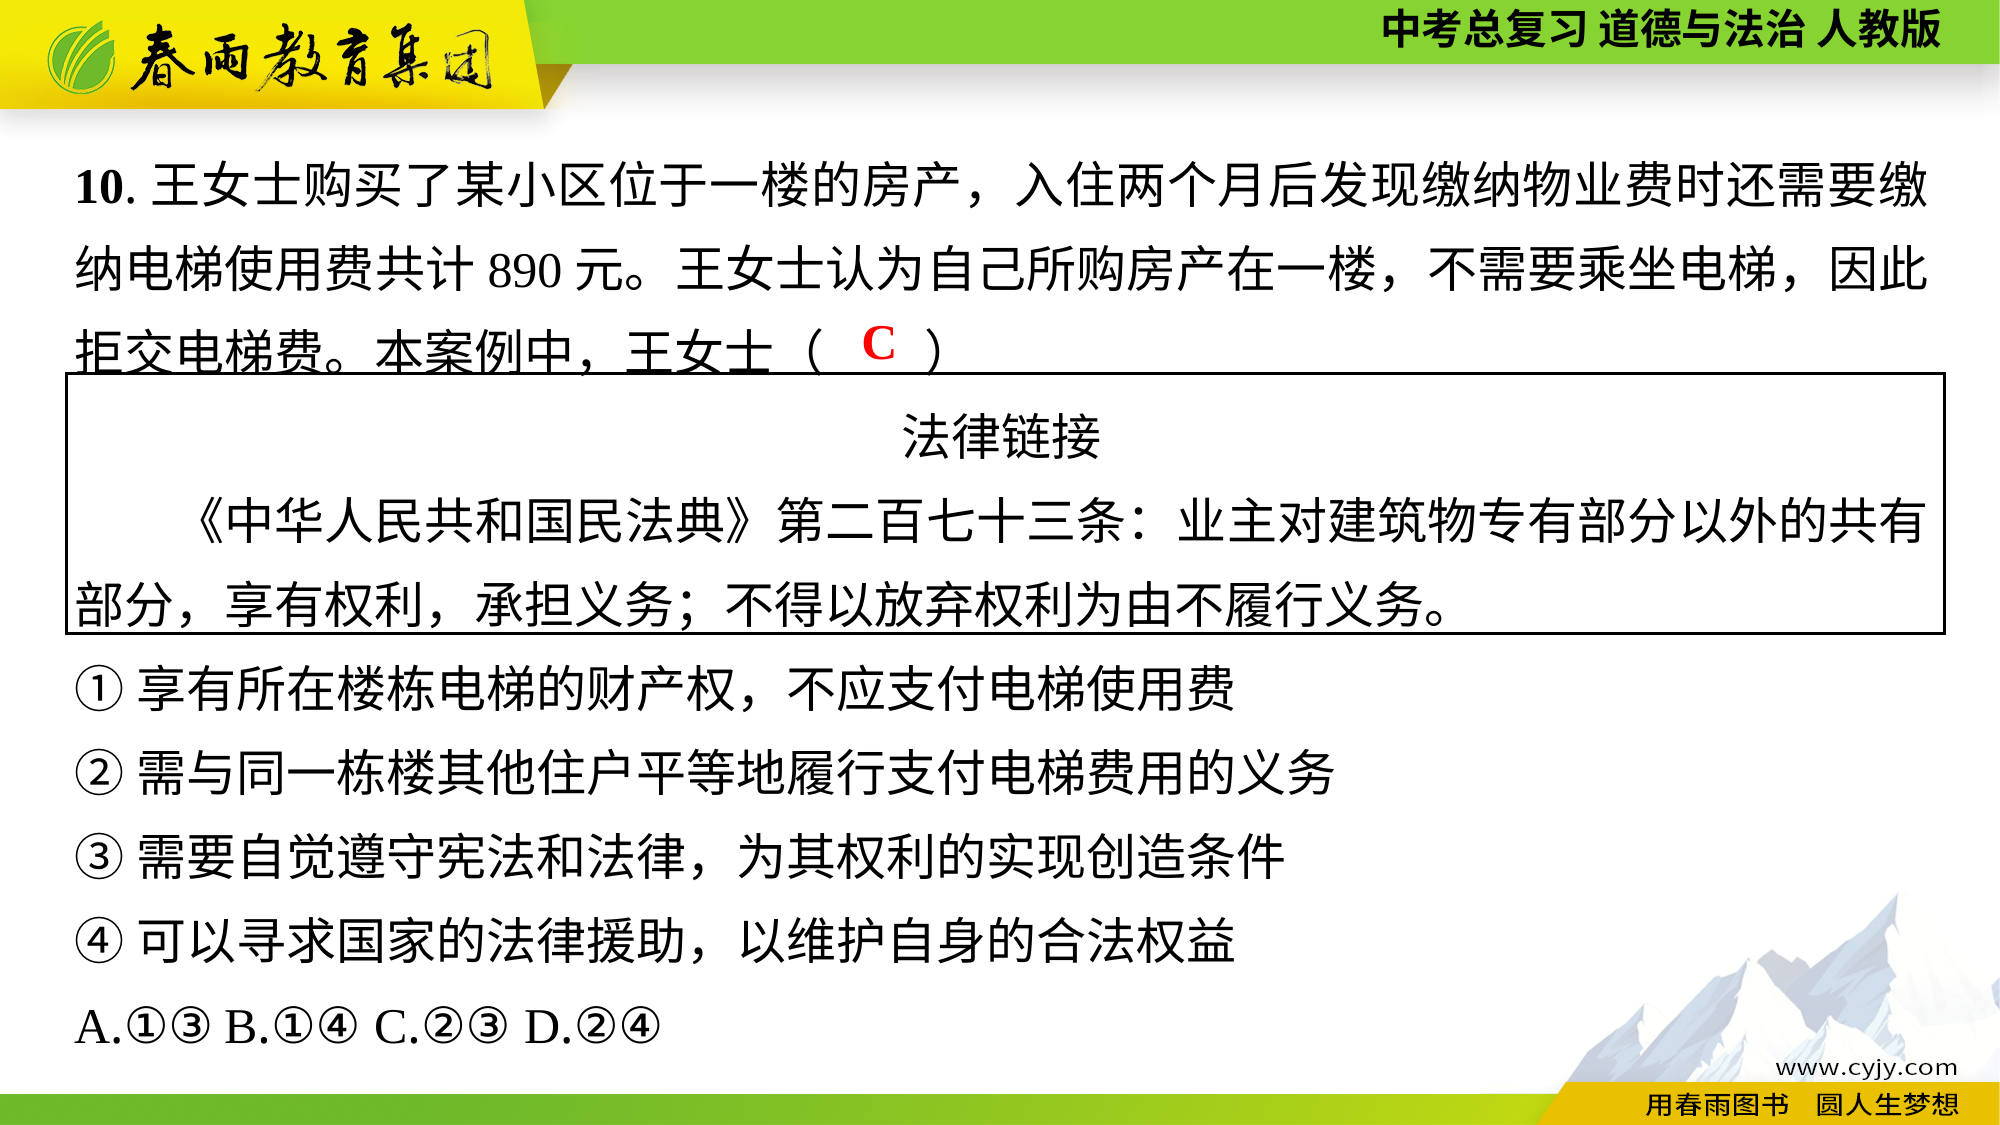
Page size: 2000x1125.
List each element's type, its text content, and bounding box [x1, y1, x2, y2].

picture [0, 0, 2000, 1125]
text_box C [846, 301, 913, 377]
list 10.王女士购买了某小区位于一楼的房产，入住两个月后发现缴纳物业费时还需要缴纳电梯使用费共计890元。王女士认为自己所购房产在一楼，不需要乘坐电梯，因此拒交电梯费。本案例中，王女士（ ） 法律链接 《中华人民共和国民法典》第二百七十三条：业主对建筑物专有部分以外的共有部分，享有权利，承担义务；不得以放弃权利为由不履行义务。 ①享有所在楼栋电梯的财产权，不应支付电梯使用费 ②需与同一栋楼其他住户平等地履行支付电梯费用的义务 ③需要自觉遵守宪法和法律，为其权利的实现创造条件 ④可以寻求国家的法律援助，以维护自身的合法权益 A.①③ B.①④ C.②③ D.②④ [59, 122, 1944, 1061]
text_box [66, 373, 1945, 634]
